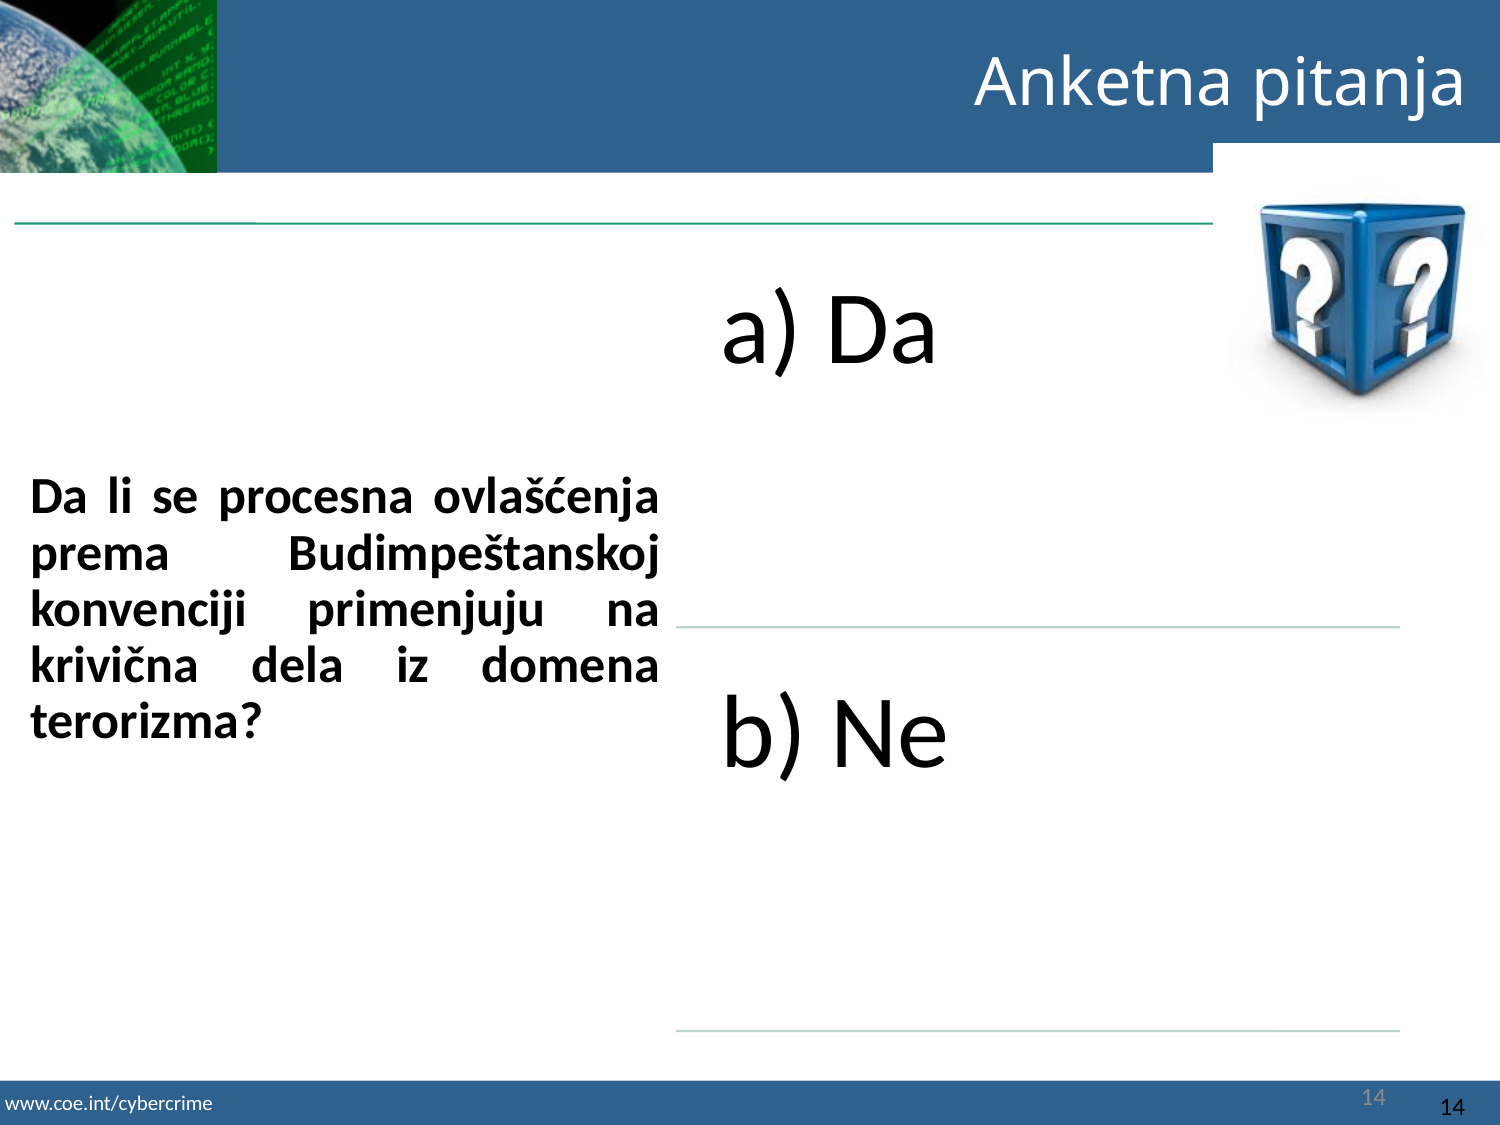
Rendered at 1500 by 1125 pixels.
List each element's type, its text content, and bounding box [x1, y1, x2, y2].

text_box 14 [1399, 1069, 1480, 1125]
picture [0, 1, 217, 173]
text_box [14, 223, 1402, 1053]
text_box Anketna pitanja [230, 31, 1483, 126]
slide_number 14 [1051, 1065, 1402, 1125]
picture [1213, 143, 1500, 434]
